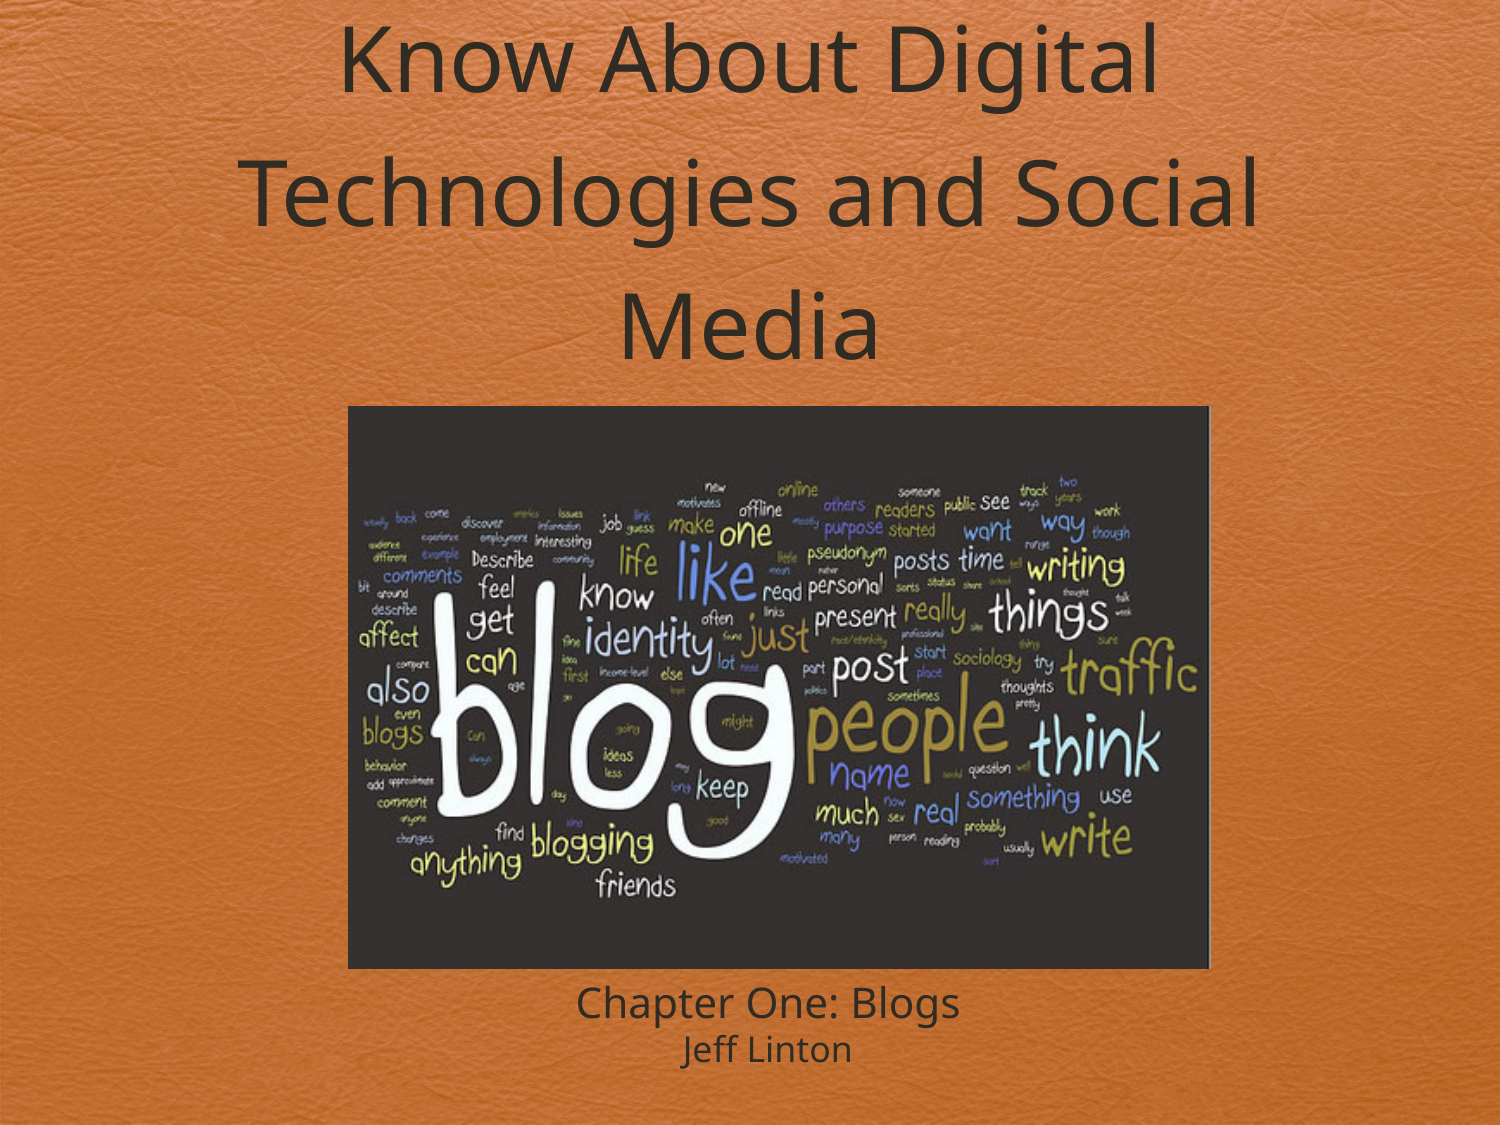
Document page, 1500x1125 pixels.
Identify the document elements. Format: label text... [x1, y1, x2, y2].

title What School Leaders Need to Know About Digital Technologies and Social Media [81, 164, 1419, 386]
subtitle Chapter One: Blogs Jeff Linton [99, 968, 1437, 1079]
picture [347, 405, 1213, 971]
